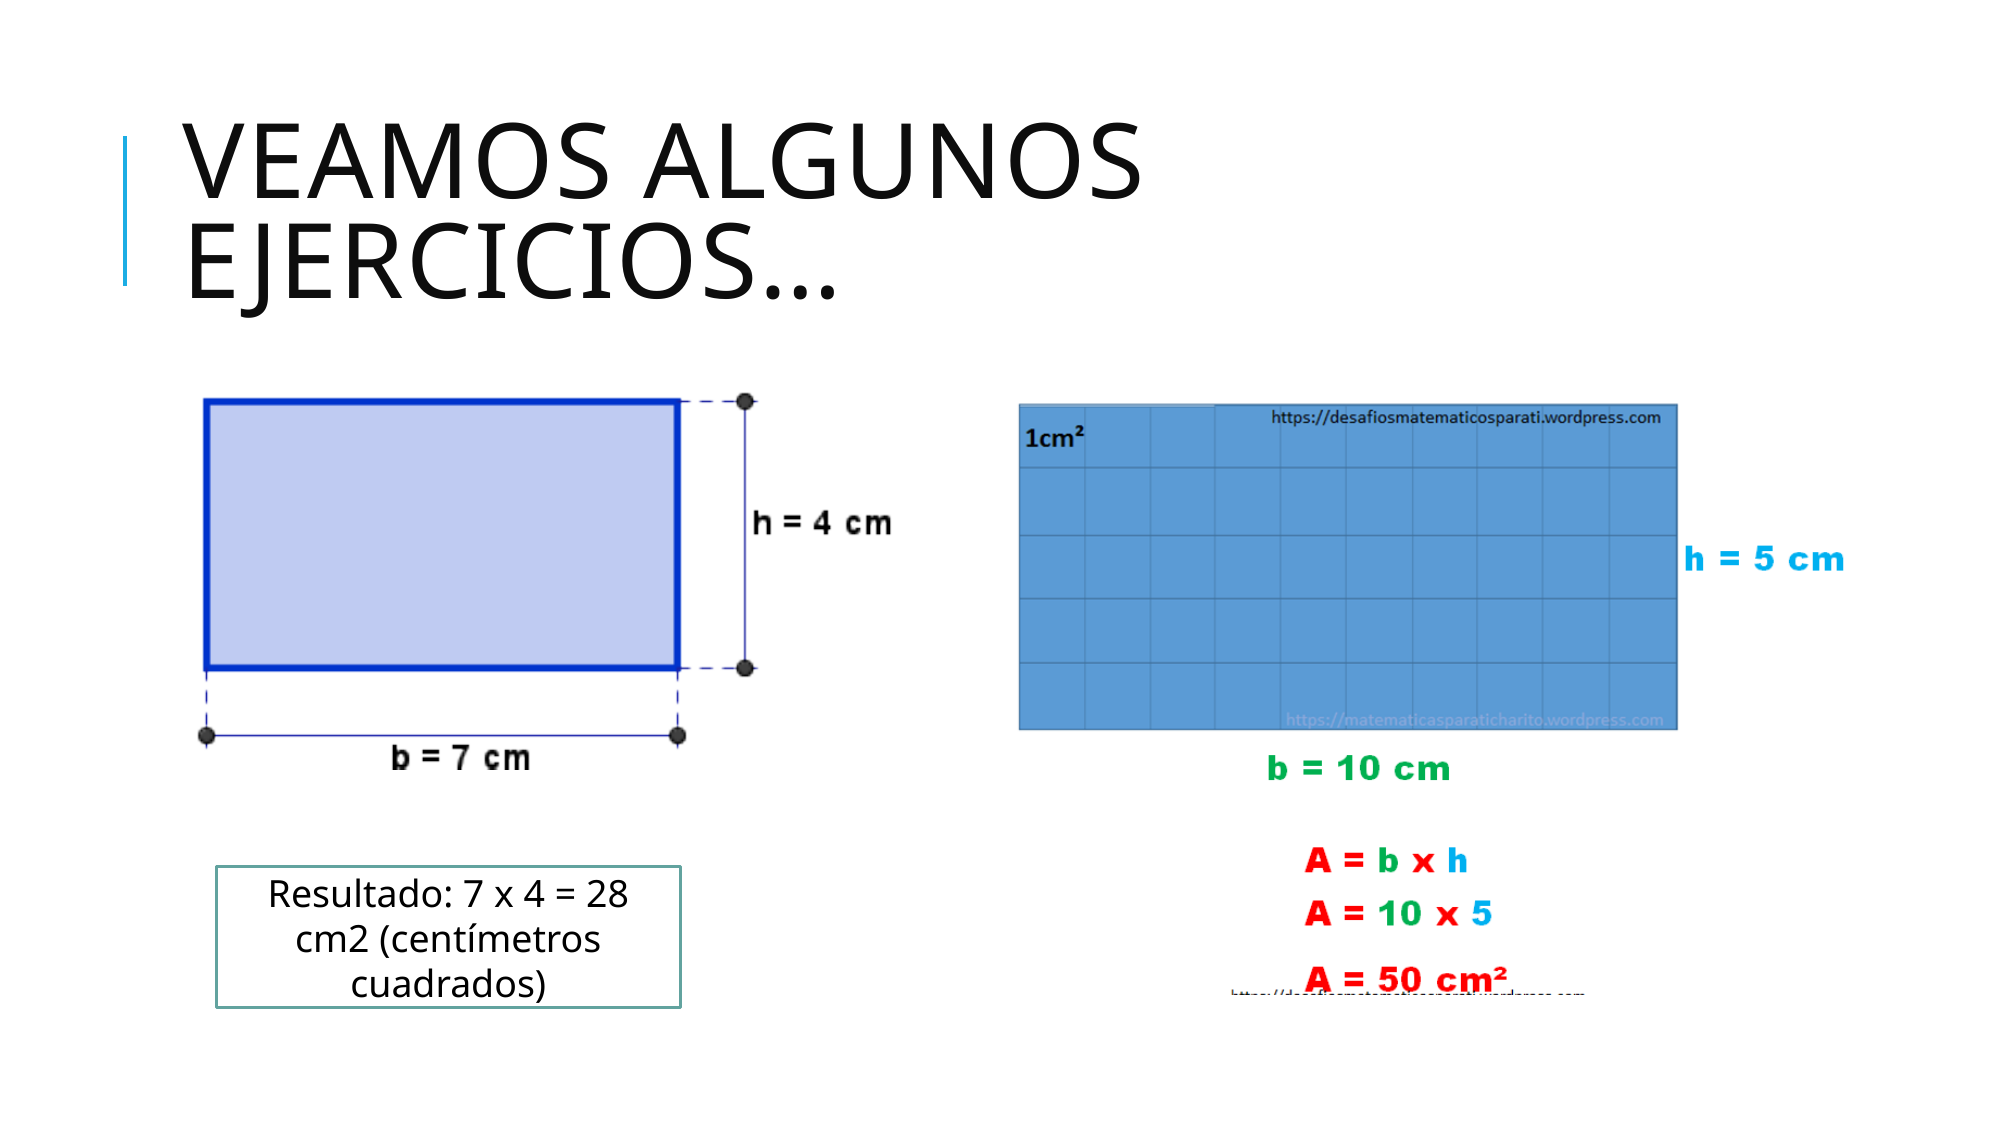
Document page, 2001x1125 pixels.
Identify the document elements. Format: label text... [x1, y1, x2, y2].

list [196, 381, 894, 770]
picture [1007, 381, 1878, 996]
text_box Resultado: 7 x 4 = 28 cm2 (centímetros cuadrados) [215, 865, 682, 1009]
title Veamos algunos ejercicios… [168, 96, 1763, 342]
